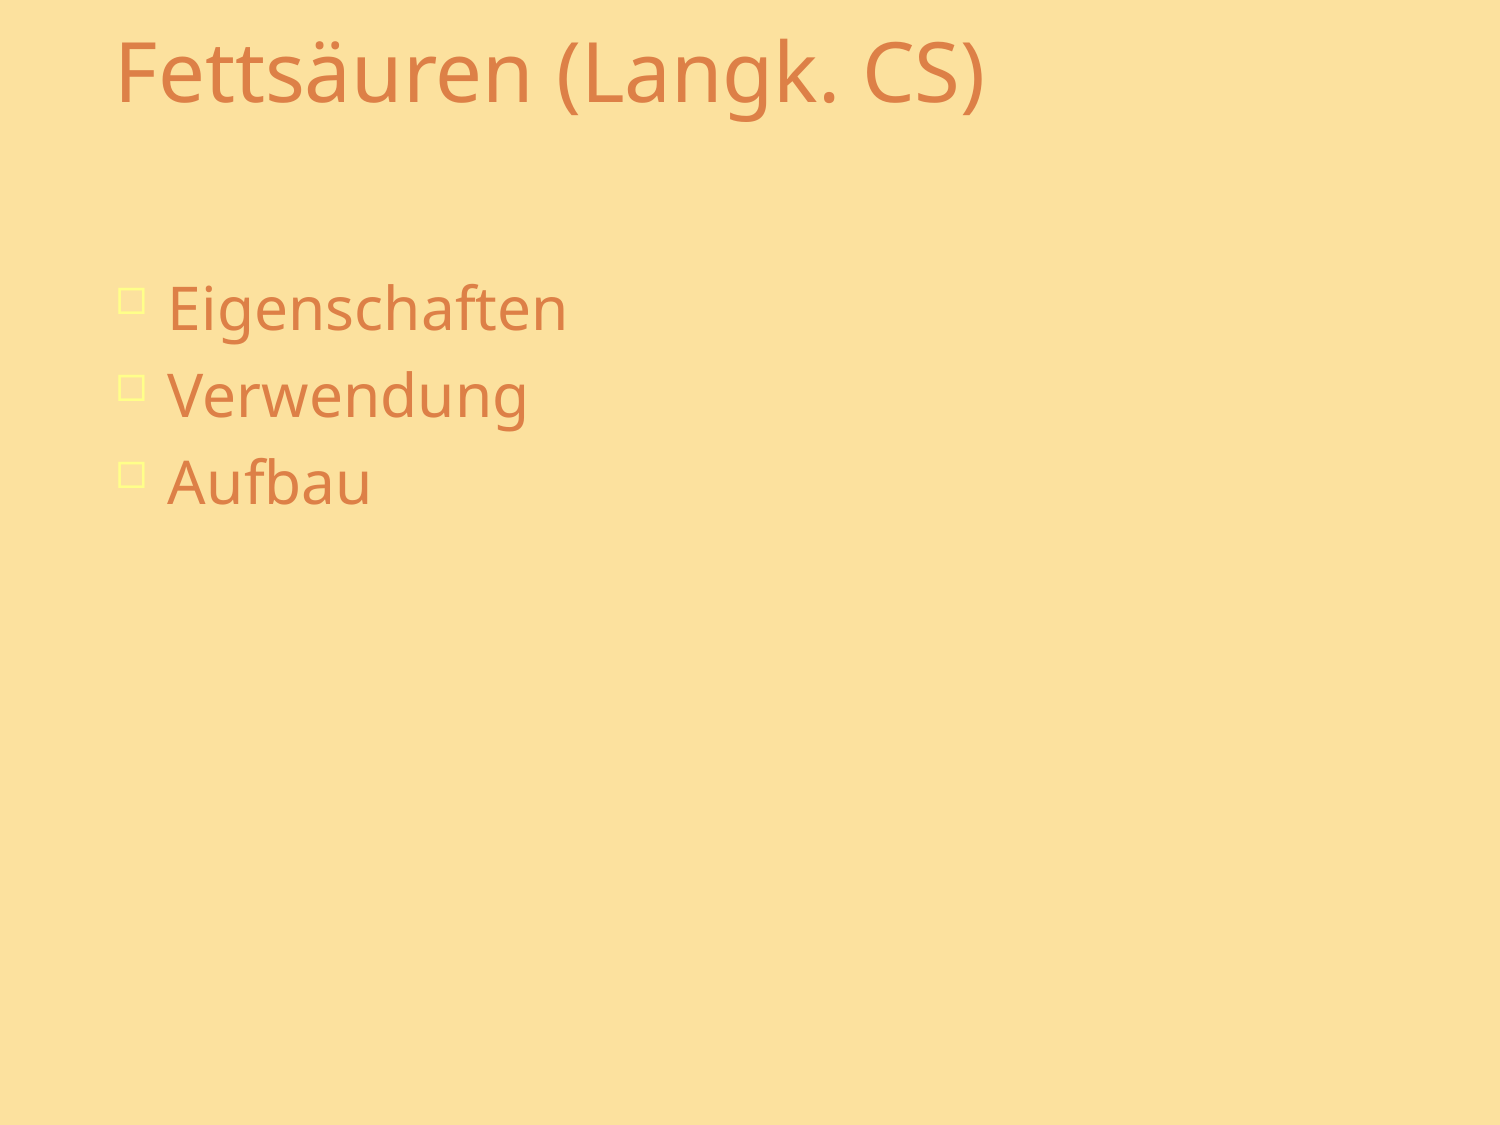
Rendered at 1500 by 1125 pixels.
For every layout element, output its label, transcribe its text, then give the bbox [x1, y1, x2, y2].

title Fettsäuren (Langk. CS) [99, 37, 1438, 201]
list Eigenschaften Verwendung Aufbau [100, 262, 1439, 1006]
